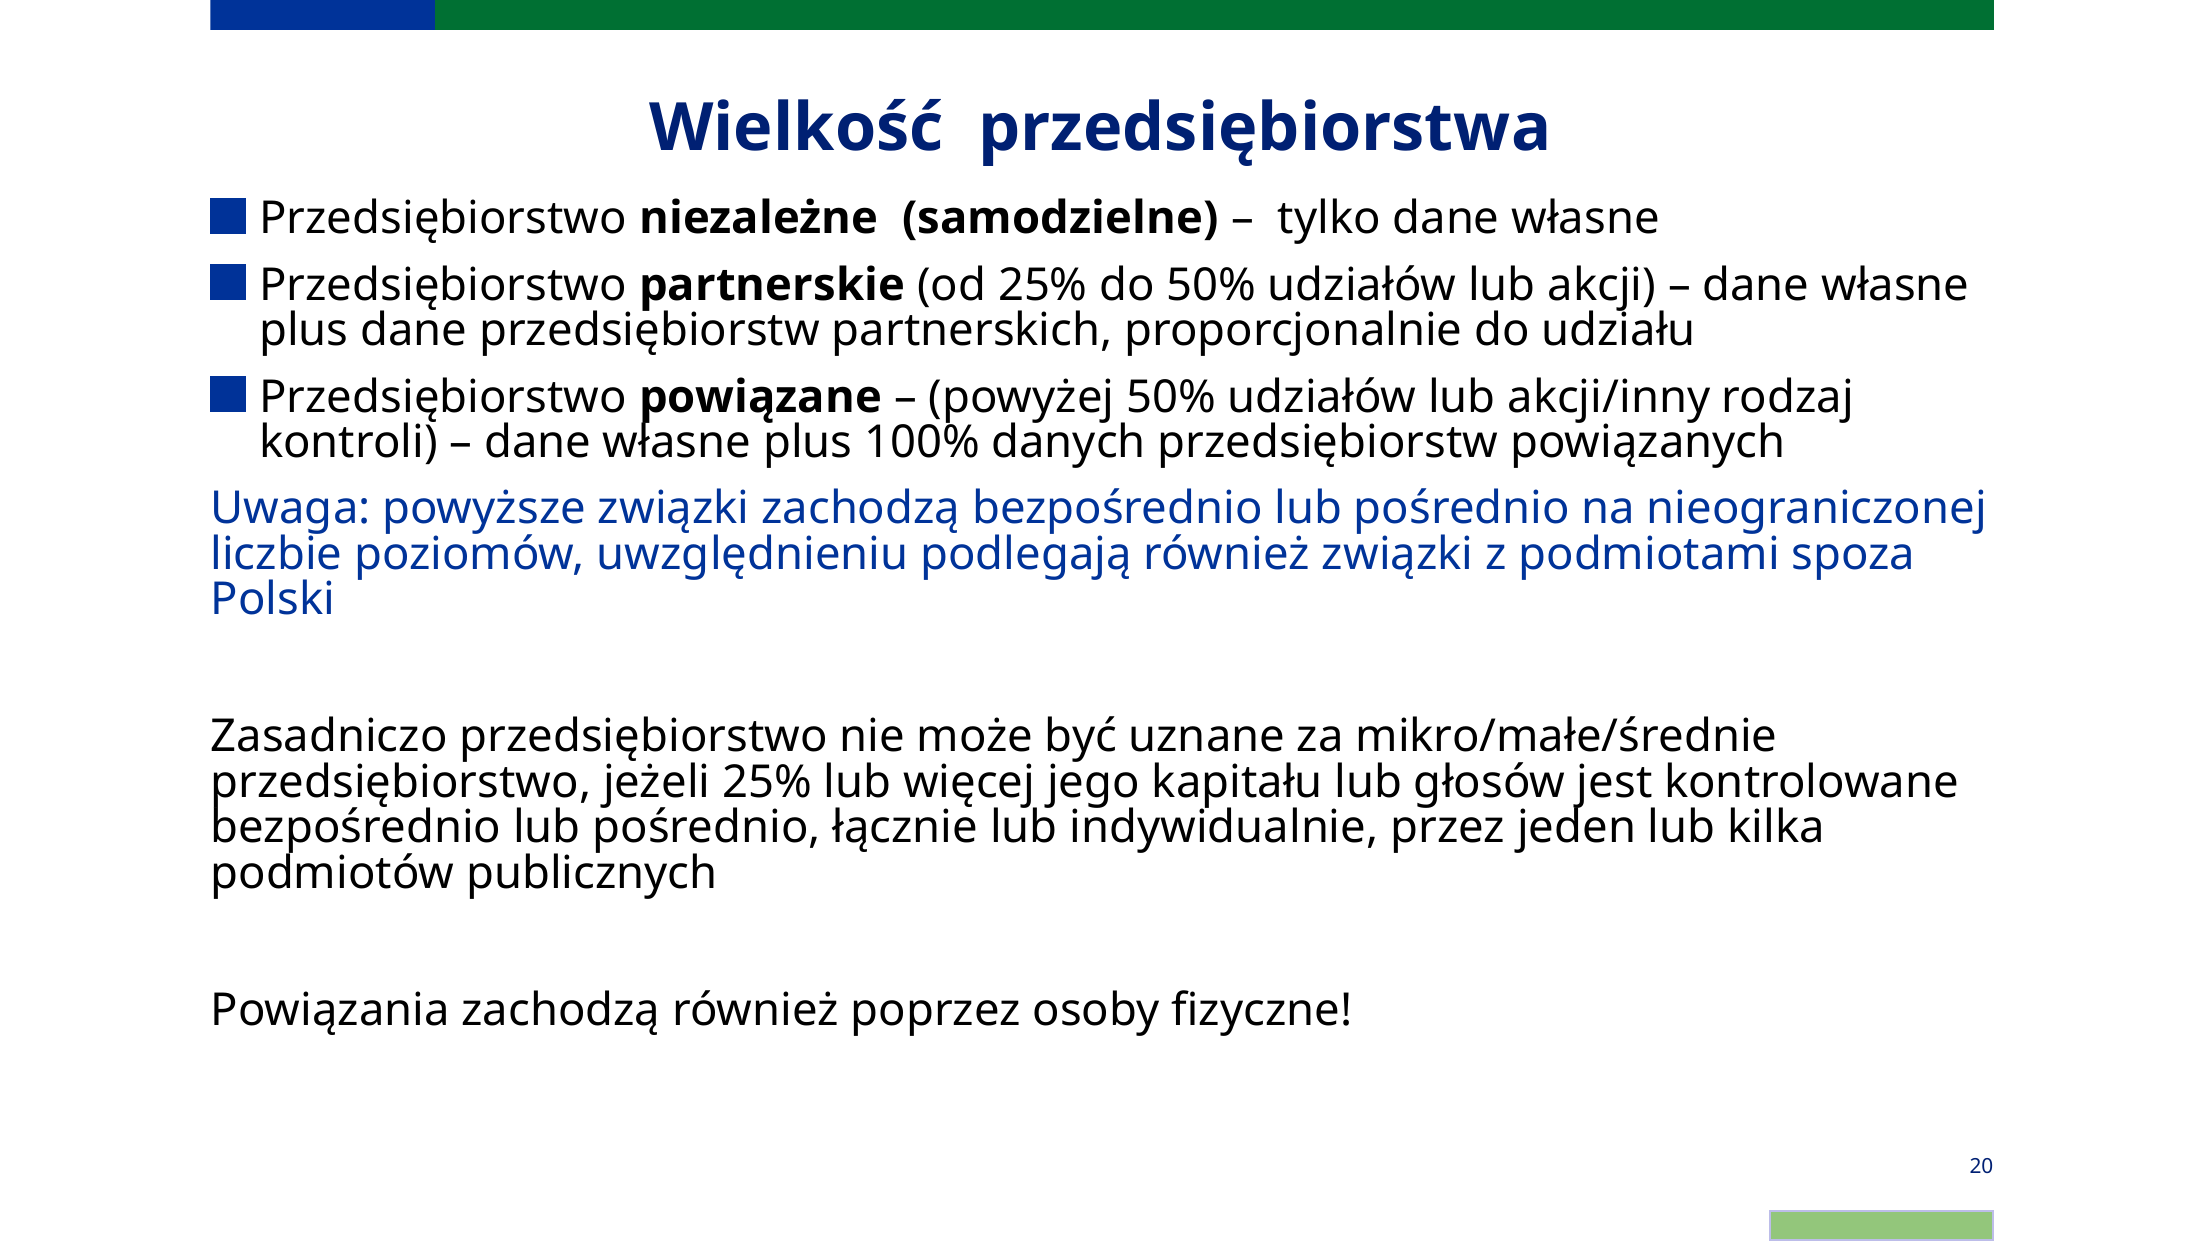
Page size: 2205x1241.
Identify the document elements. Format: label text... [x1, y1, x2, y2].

list Przedsiębiorstwo niezależne (samodzielne) – tylko dane własne Przedsiębiorstwo partnerskie (od 25% do 50% udziałów lub akcji) – dane własne plus dane przedsiębiorstw partnerskich, proporcjonalnie do udziału Przedsiębiorstwo powiązane – (powyżej 50% udziałów lub akcji/inny rodzaj kontroli) – dane własne plus 100% danych przedsiębiorstw powiązanych Uwaga: powyższe związki zachodzą bezpośrednio lub pośrednio na nieograniczonej liczbie poziomów, uwzględnieniu podlegają również związki z podmiotami spoza Polski Zasadniczo przedsiębiorstwo nie może być uznane za mikro/małe/średnie przedsiębiorstwo, jeżeli 25% lub więcej jego kapitału lub głosów jest kontrolowane bezpośrednio lub pośrednio, łącznie lub indywidualnie, przez jeden lub kilka podmiotów publicznych Powiązania zachodzą również poprzez osoby fizyczne! [210, 197, 1994, 1037]
picture [210, 198, 246, 234]
picture [210, 264, 246, 300]
slide_number 20 [1770, 1151, 1993, 1182]
title Wielkość przedsiębiorstwa [209, 88, 1992, 195]
picture [210, 376, 246, 412]
